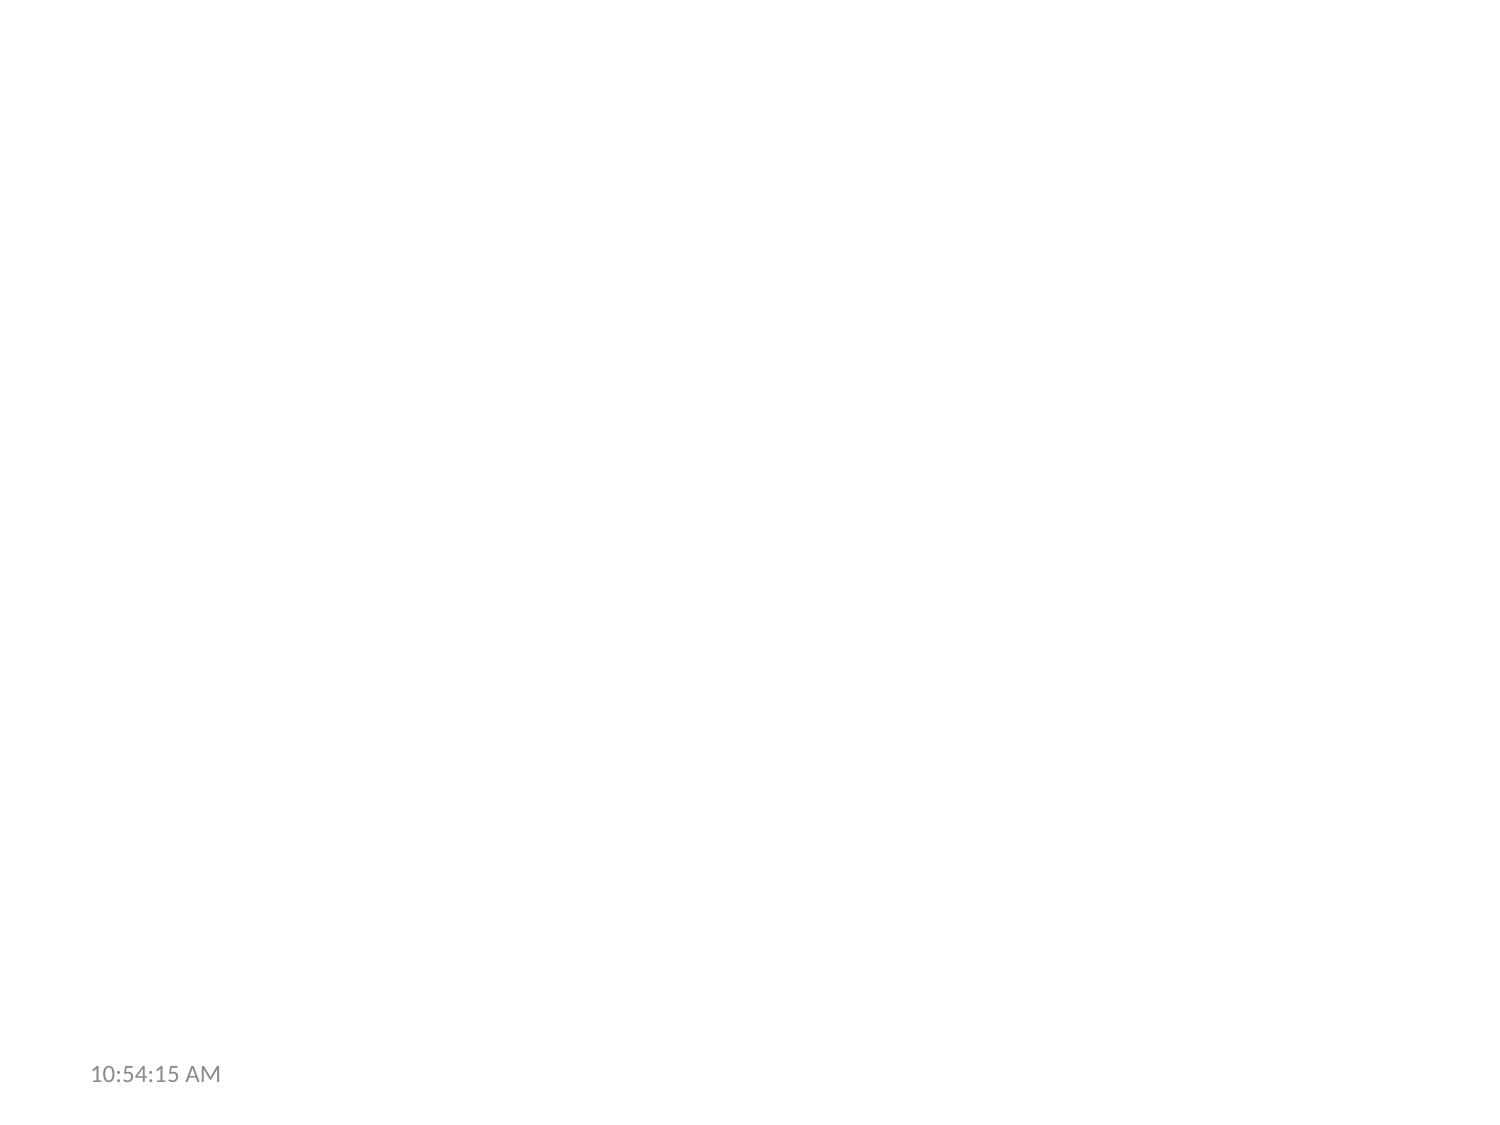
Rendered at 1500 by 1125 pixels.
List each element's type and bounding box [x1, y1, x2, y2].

slide_number [75, 1042, 425, 1103]
